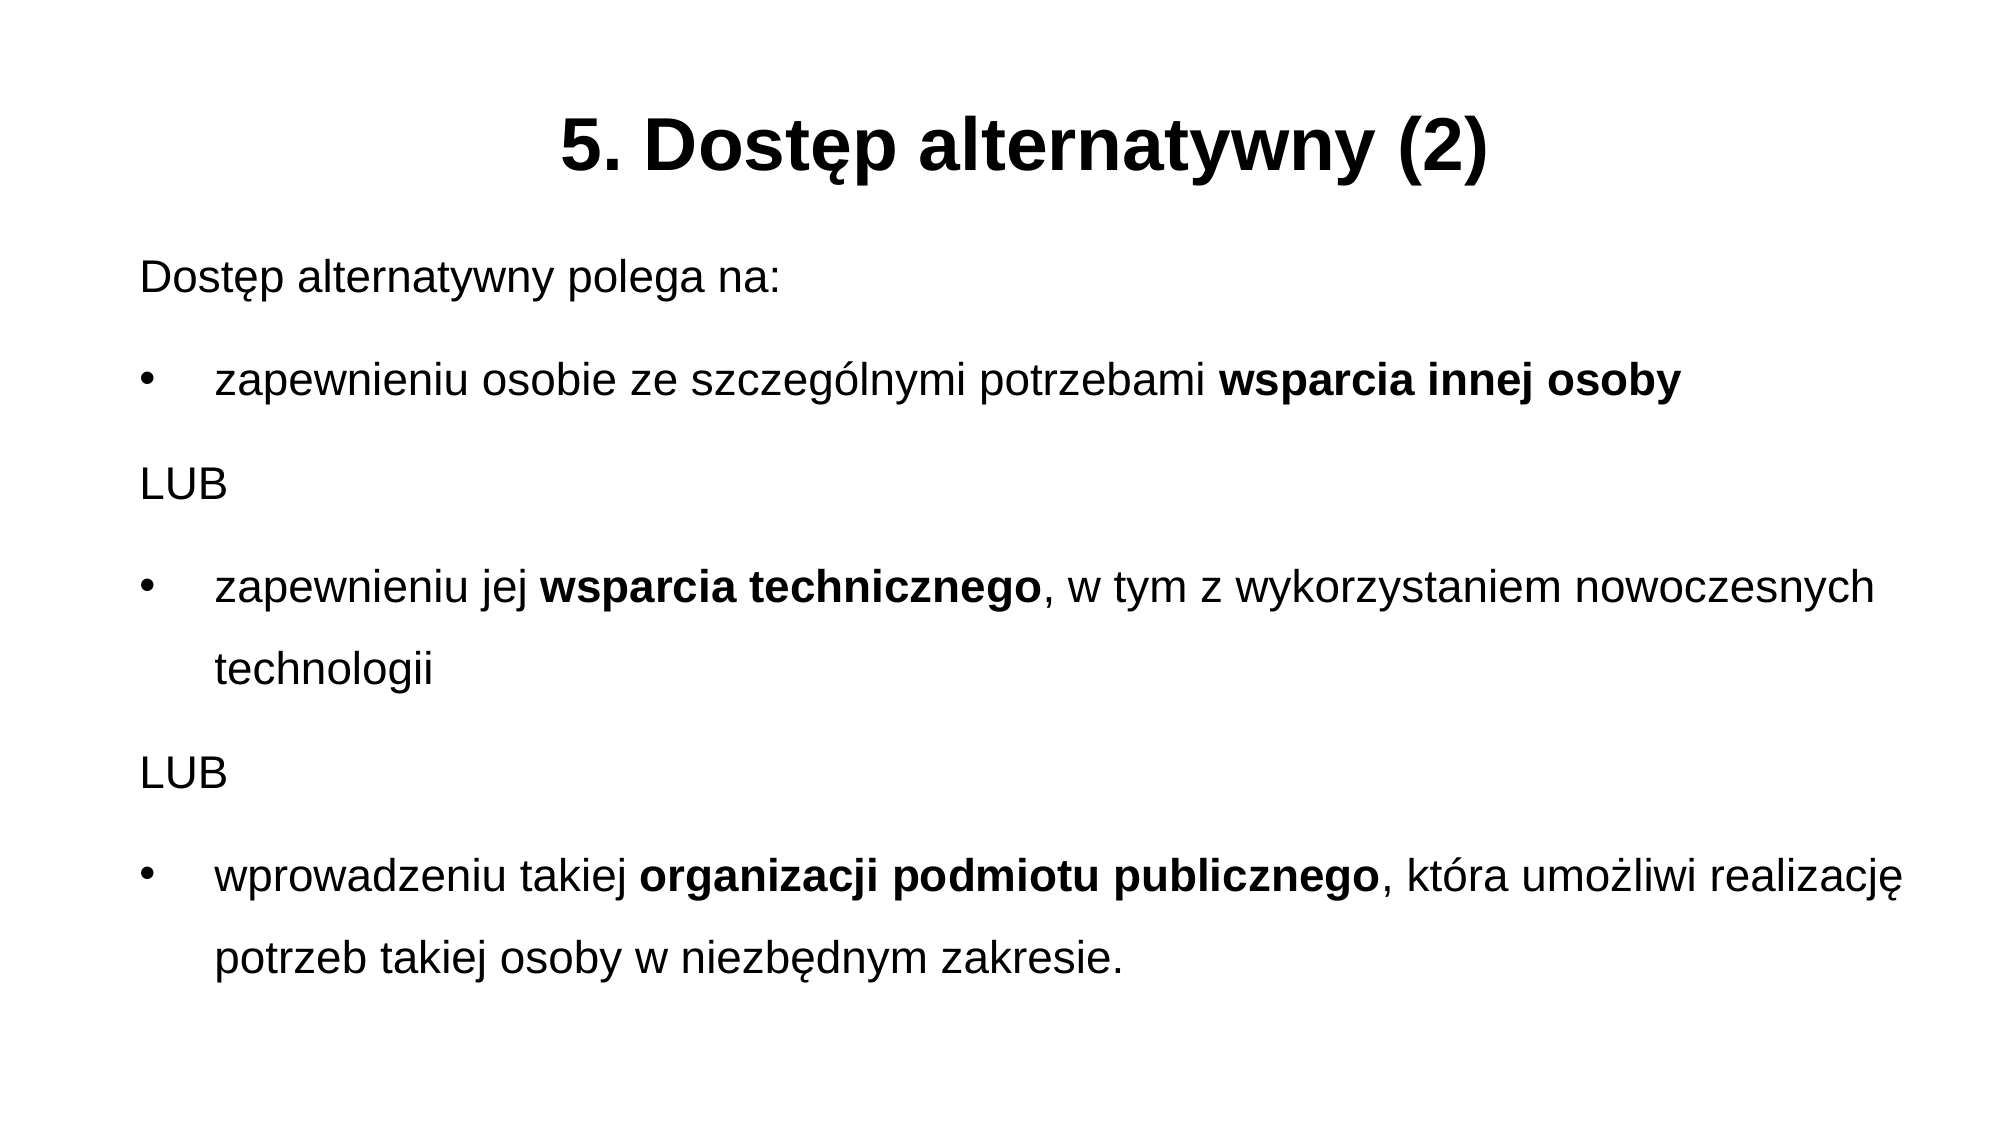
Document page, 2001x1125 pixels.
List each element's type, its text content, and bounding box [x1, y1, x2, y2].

text_box 5. Dostęp alternatywny (2) [537, 43, 1514, 193]
subtitle Dostęp alternatywny polega na: zapewnieniu osobie ze szczególnymi potrzebami wsparcia innej osoby LUB zapewnieniu jej wsparcia technicznego, w tym z wykorzystaniem nowoczesnych technologii LUB wprowadzeniu takiej organizacji podmiotu publicznego, która umożliwi realizację potrzeb takiej osoby w niezbędnym zakresie. [124, 211, 1927, 1000]
